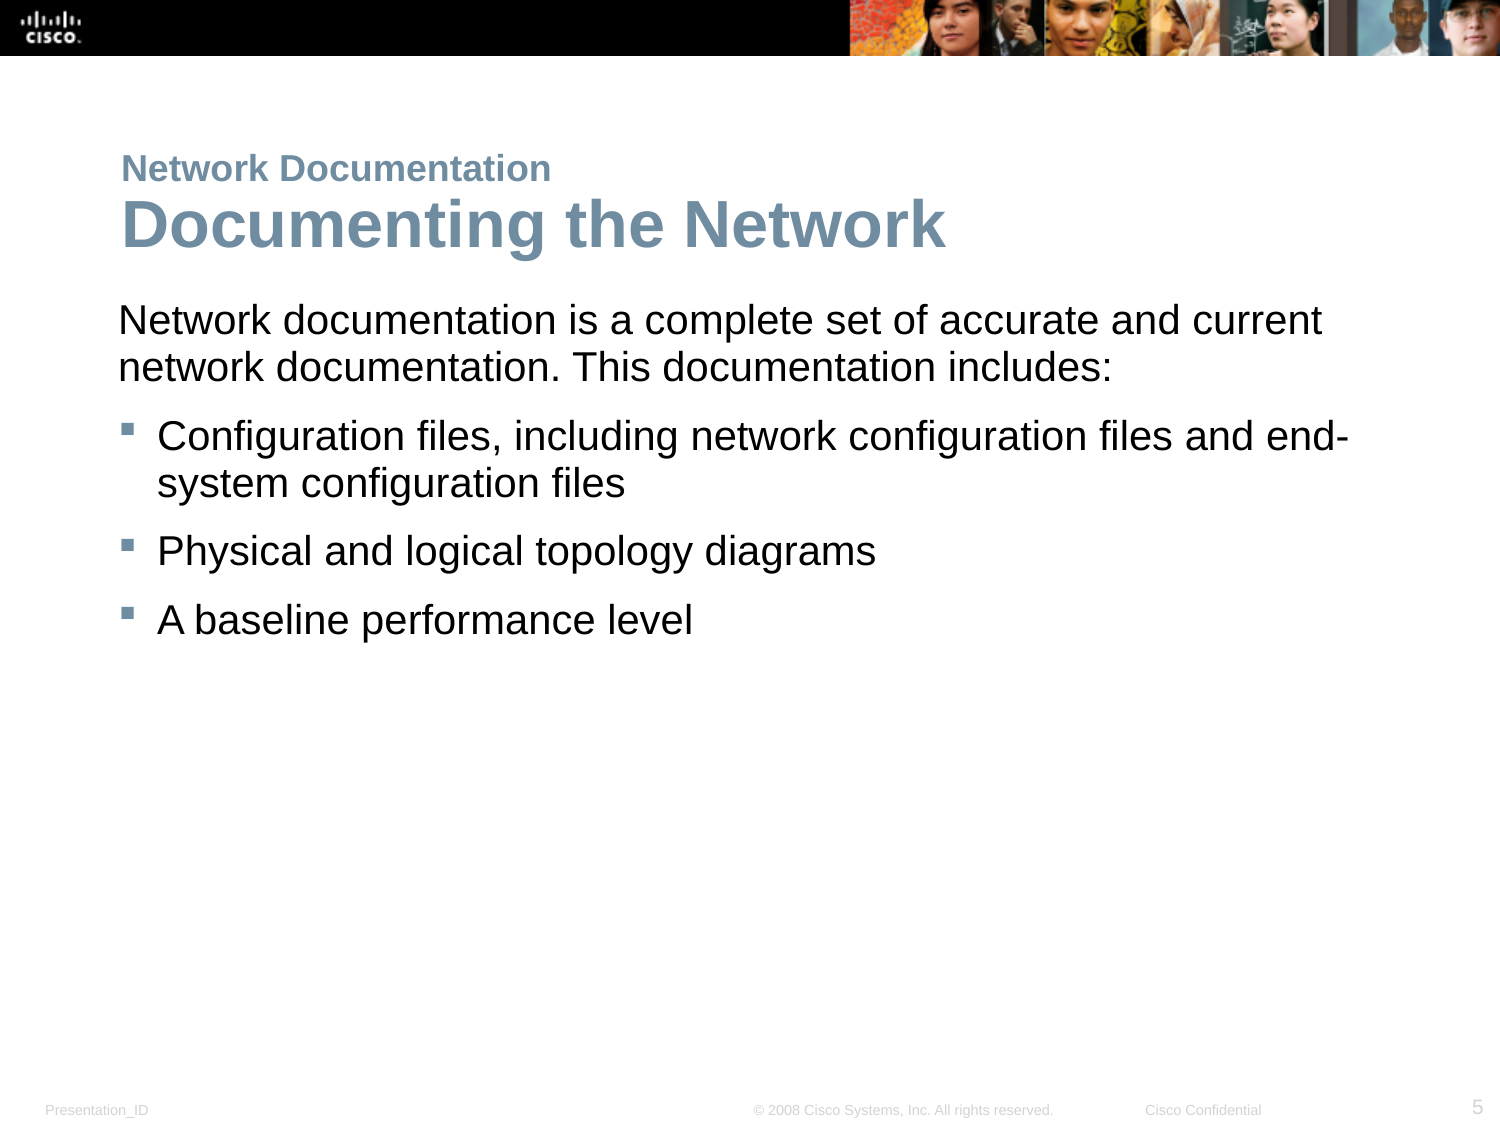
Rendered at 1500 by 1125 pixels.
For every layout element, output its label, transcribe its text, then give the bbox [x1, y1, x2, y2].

picture [0, 0, 1500, 56]
title Network Documentation Documenting the Network [107, 130, 1444, 269]
list Network documentation is a complete set of accurate and current network documentation. This documentation includes: Configuration files, including network configuration files and end-system configuration files Physical and logical topology diagrams A baseline performance level [104, 289, 1408, 876]
